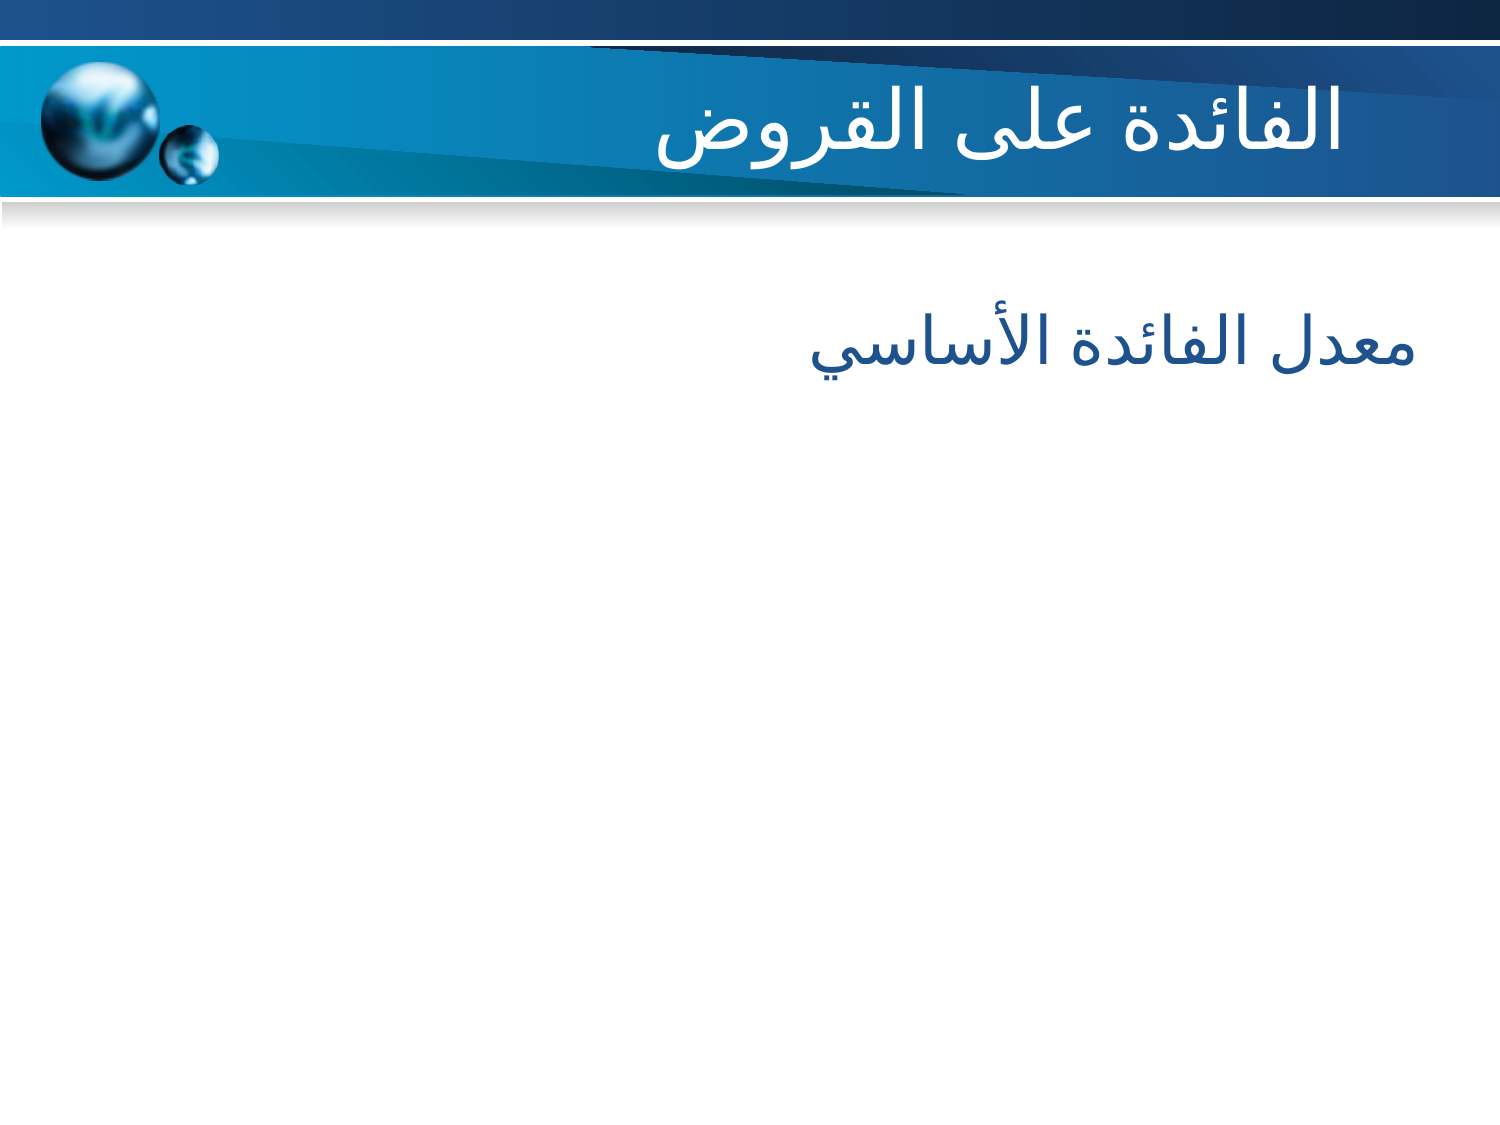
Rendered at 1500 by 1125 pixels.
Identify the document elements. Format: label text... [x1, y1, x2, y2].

title الفائدة على القروض [274, 44, 1363, 188]
picture [160, 126, 218, 184]
text_box معدل الفائدة الأساسي [194, 290, 1435, 386]
picture [42, 63, 159, 180]
